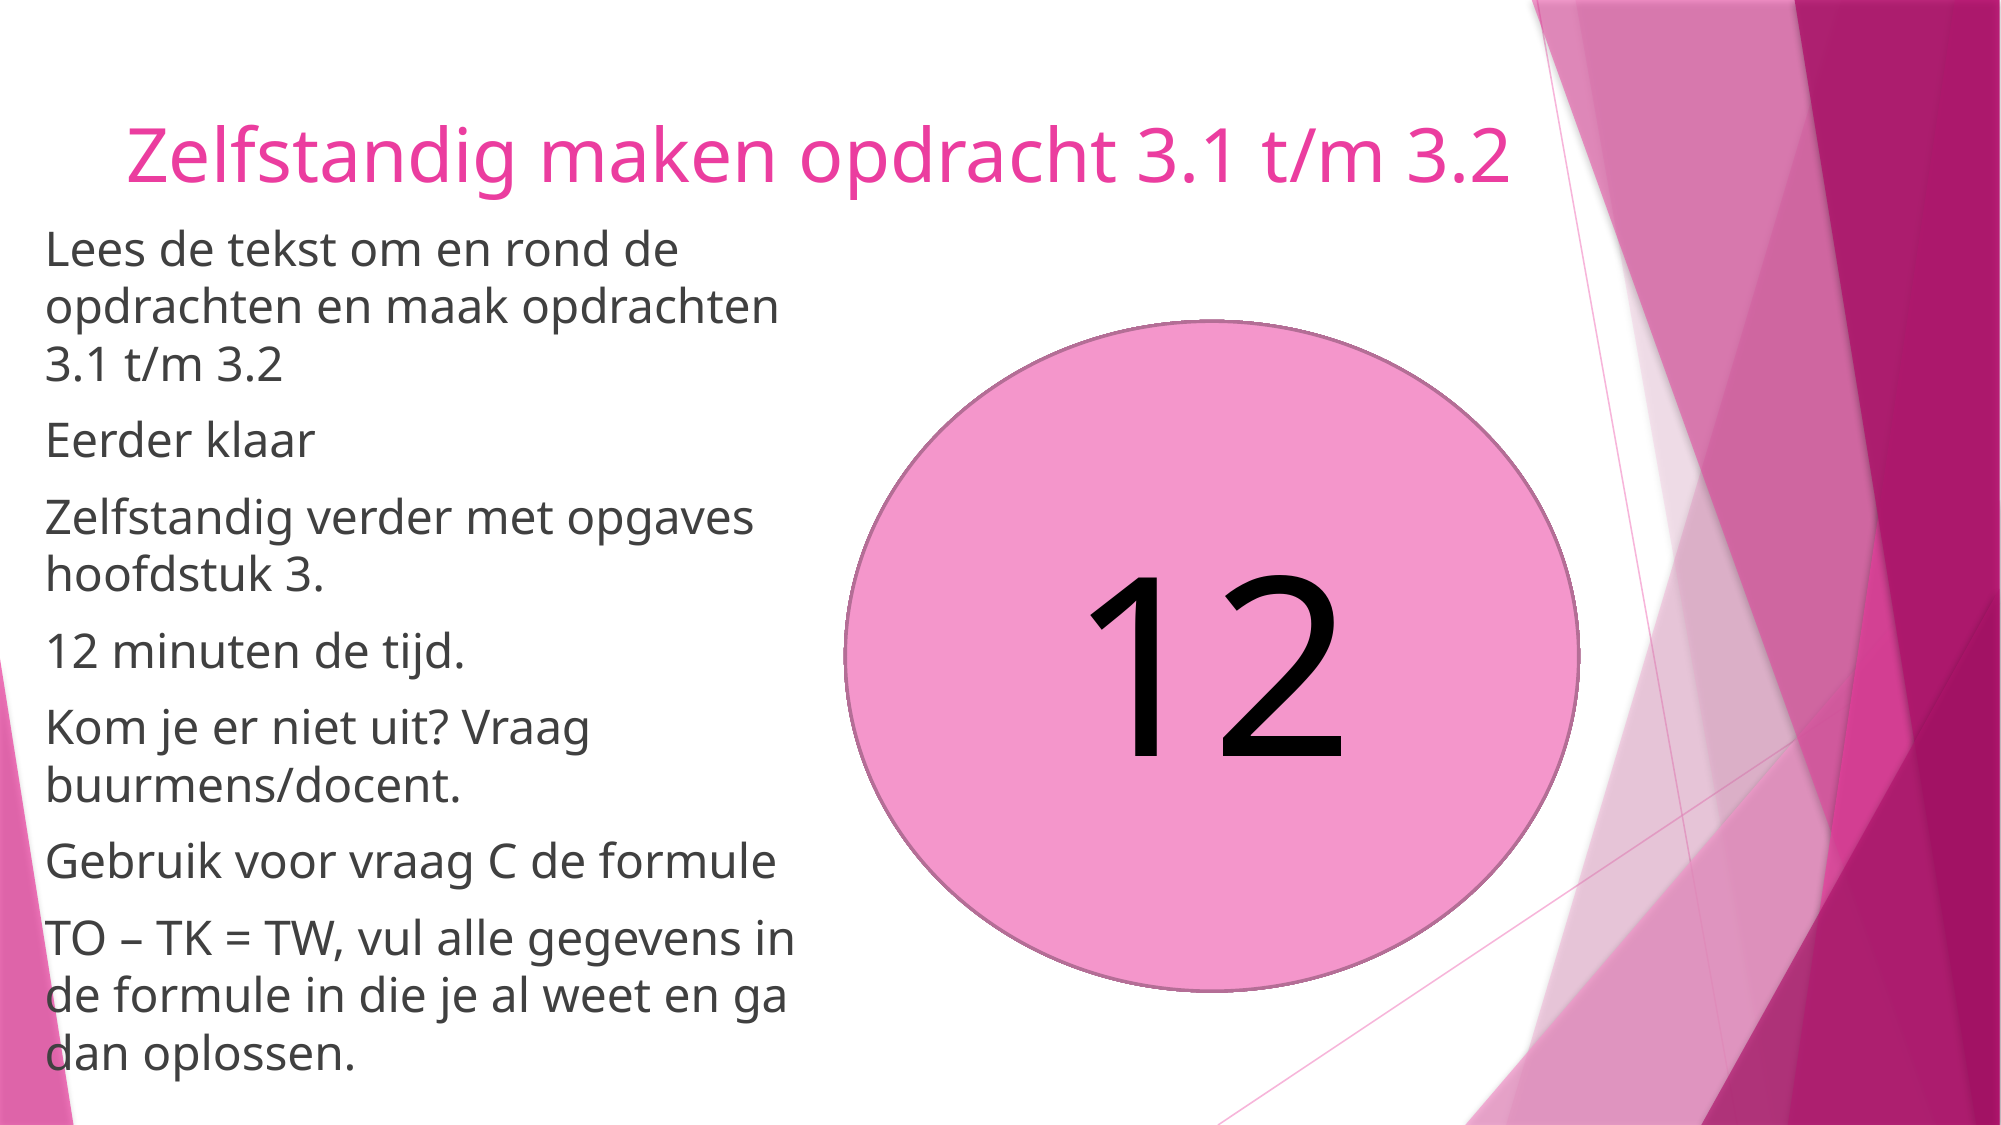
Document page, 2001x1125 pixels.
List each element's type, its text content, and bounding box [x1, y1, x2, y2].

text_box 12 [843, 319, 1581, 993]
list Lees de tekst om en rond de opdrachten en maak opdrachten 3.1 t/m 3.2 Eerder klaar Zelfstandig verder met opgaves hoofdstuk 3. 12 minuten de tijd. Kom je er niet uit? Vraag buurmens/docent. Gebruik voor vraag C de formule TO – TK = TW, vul alle gegevens in de formule in die je al weet en ga dan oplossen. [29, 211, 846, 1094]
title Zelfstandig maken opdracht 3.1 t/m 3.2 [111, 99, 1568, 317]
